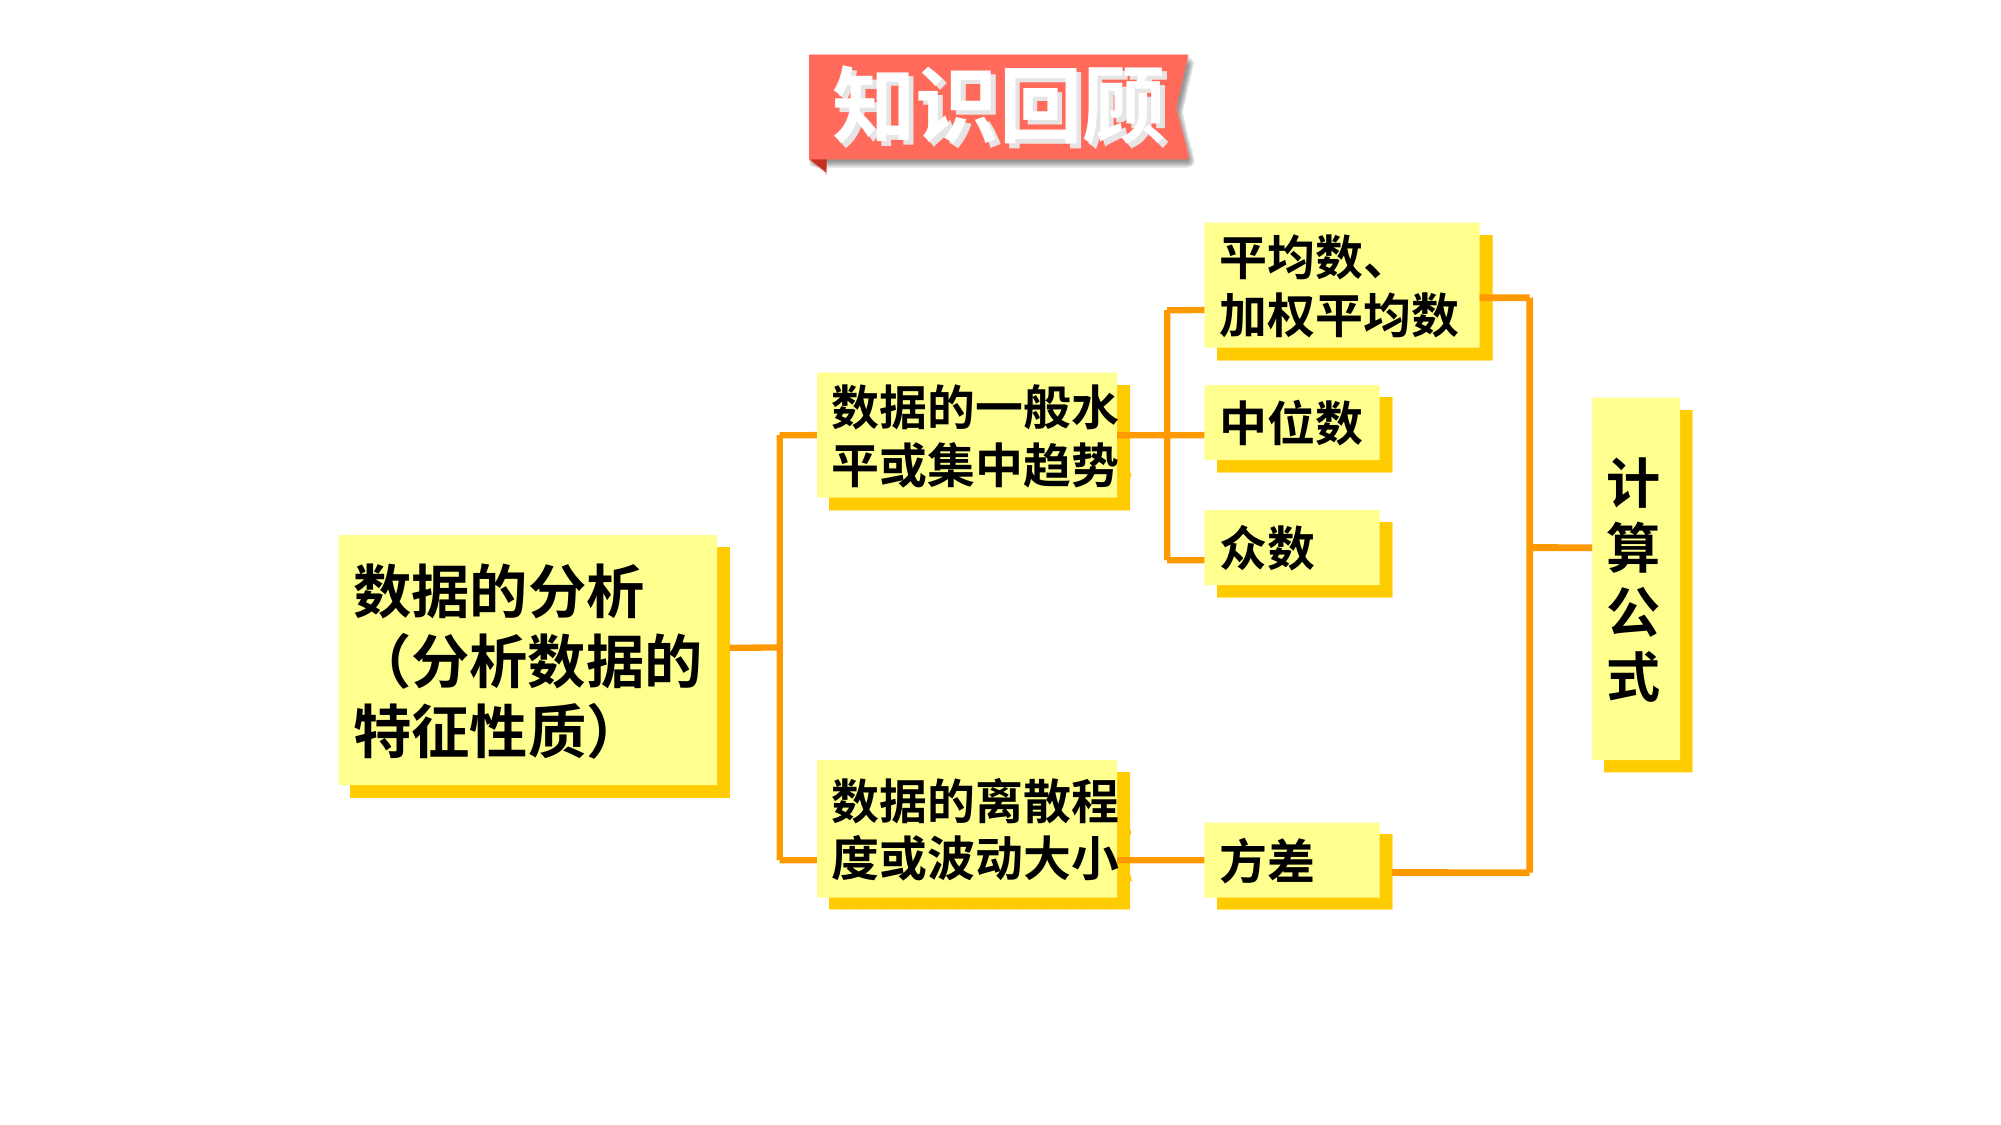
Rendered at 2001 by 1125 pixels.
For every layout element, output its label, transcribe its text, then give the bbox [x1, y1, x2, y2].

text_box 方差 [1204, 822, 1380, 898]
text_box 众数 [1204, 510, 1380, 586]
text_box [1359, 276, 1510, 309]
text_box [799, 30, 1248, 256]
text_box 数据的分析 （分析数据的 特征性质） [338, 535, 718, 786]
text_box 中位数 [1205, 385, 1380, 461]
text_box 数据的离散程 度或波动大小 [817, 760, 1118, 898]
text_box 平均数、 加权平均数 [1204, 222, 1480, 348]
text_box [1392, 297, 1530, 873]
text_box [729, 435, 818, 861]
text_box 计 算 公 式 [1592, 397, 1681, 761]
text_box 数据的一般水 平或集中趋势 [817, 372, 1117, 498]
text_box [1117, 310, 1205, 561]
